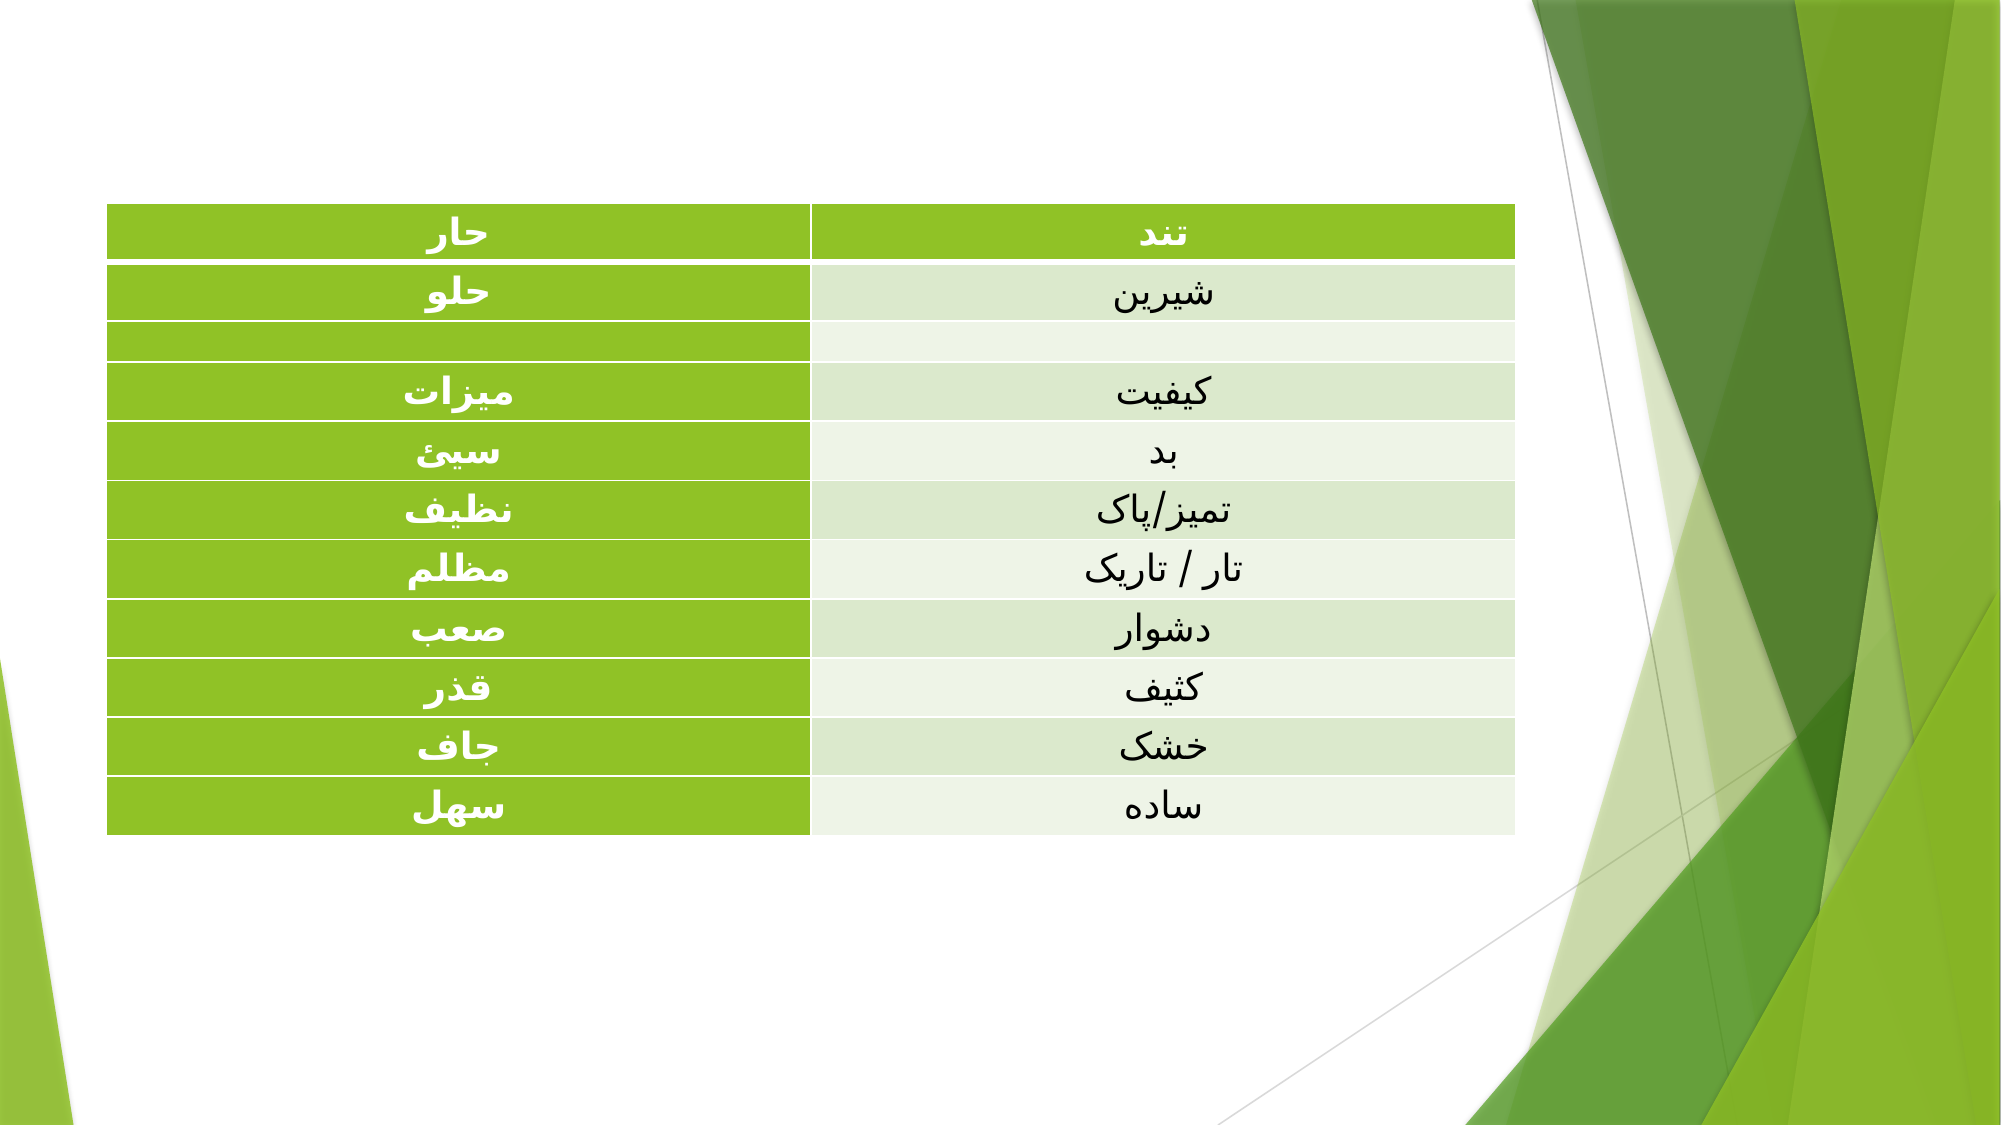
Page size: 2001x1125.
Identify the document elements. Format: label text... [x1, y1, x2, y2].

table_cell ميزات [107, 363, 810, 420]
table_cell دشوار [812, 600, 1515, 657]
table_cell بد [812, 422, 1515, 480]
table_cell قذر [107, 659, 810, 716]
table_cell حلو [107, 265, 810, 320]
table_cell تمیز/پاک [812, 481, 1515, 539]
table_cell تار / تاریک [812, 540, 1515, 598]
table_header تند [812, 204, 1515, 259]
table_cell نظيف [107, 481, 810, 539]
table_cell خشک [812, 718, 1515, 775]
table_cell [107, 322, 810, 361]
table_cell مظلم [107, 540, 810, 598]
table_cell سهل [107, 777, 810, 835]
table_cell صعب [107, 600, 810, 657]
table_cell ساده [812, 777, 1515, 835]
table_cell [812, 322, 1515, 361]
table_cell کیفیت [812, 363, 1515, 420]
table_header حار [107, 204, 810, 259]
table_cell سيئ [107, 422, 810, 480]
table_cell جاف [107, 718, 810, 775]
table_cell شیرین [812, 265, 1515, 320]
table_cell کثیف [812, 659, 1515, 716]
